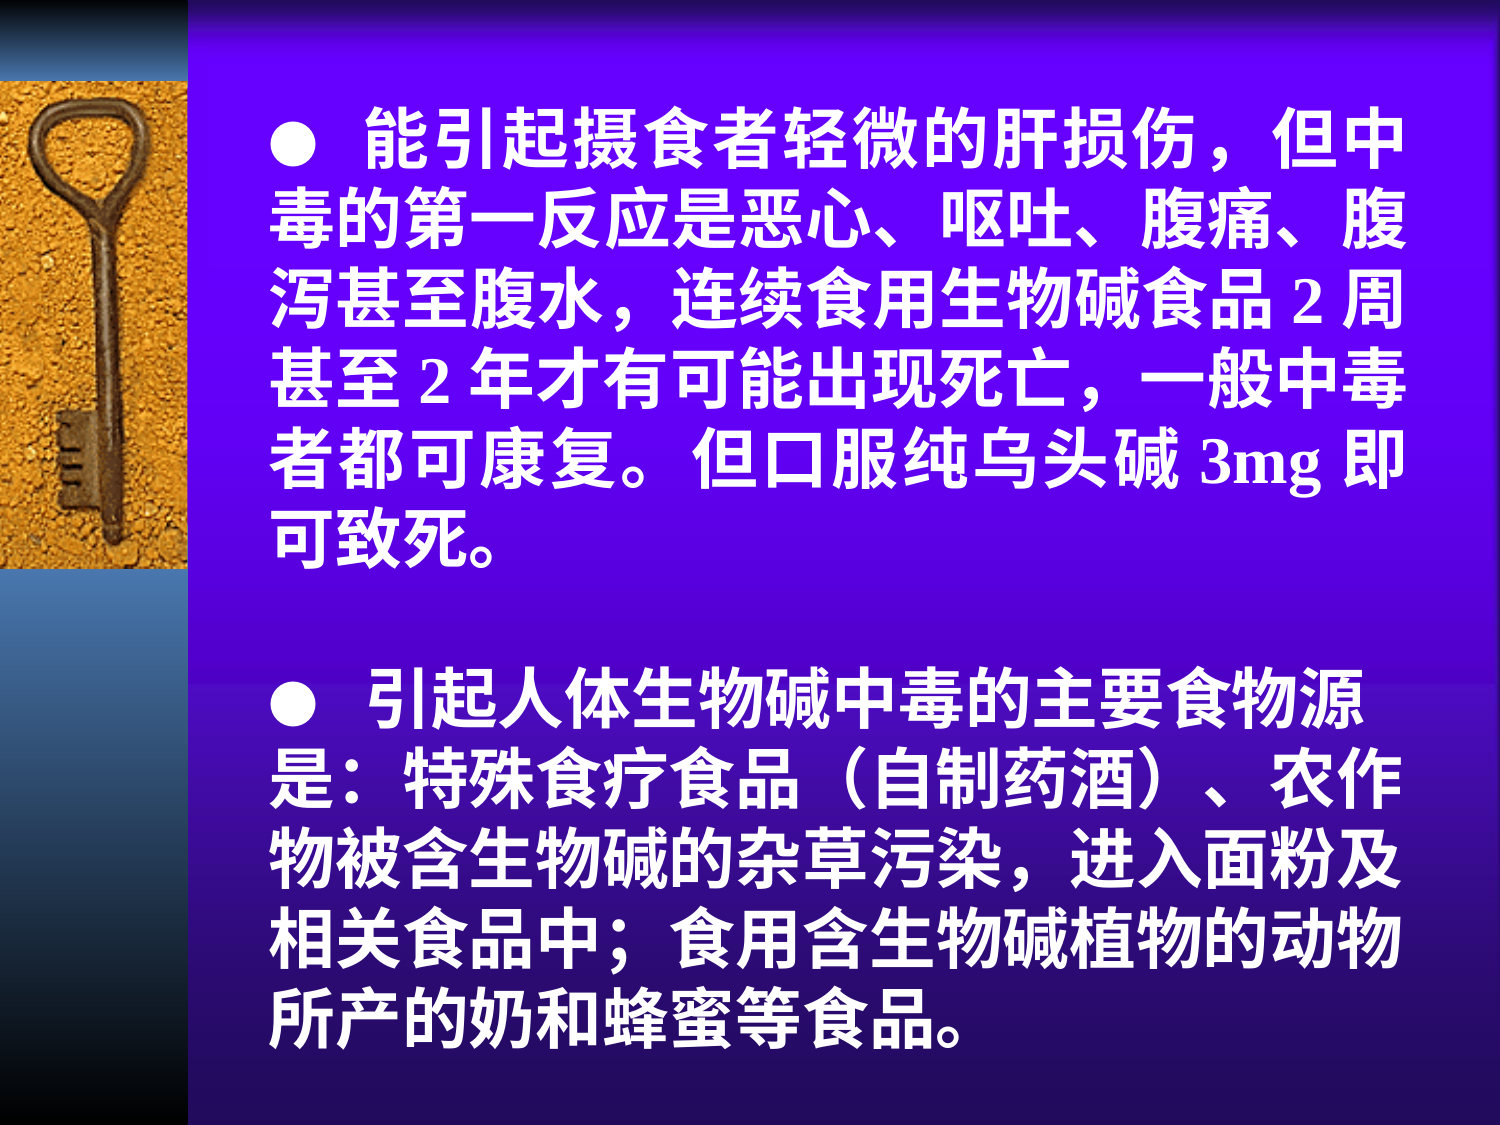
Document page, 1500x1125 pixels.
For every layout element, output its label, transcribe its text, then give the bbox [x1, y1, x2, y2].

picture [0, 0, 1500, 1125]
text_box ● 能引起摄食者轻微的肝损伤，但中毒的第一反应是恶心、呕吐、腹痛、腹泻甚至腹水，连续食用生物碱食品2周甚至2年才有可能出现死亡，一般中毒者都可康复。但口服纯乌头碱3mg即可致死。 ● 引起人体生物碱中毒的主要食物源是：特殊食疗食品（自制药酒）、农作物被含生物碱的杂草污染，进入面粉及相关食品中；食用含生物碱植物的动物所产的奶和蜂蜜等食品。 [253, 90, 1424, 1125]
